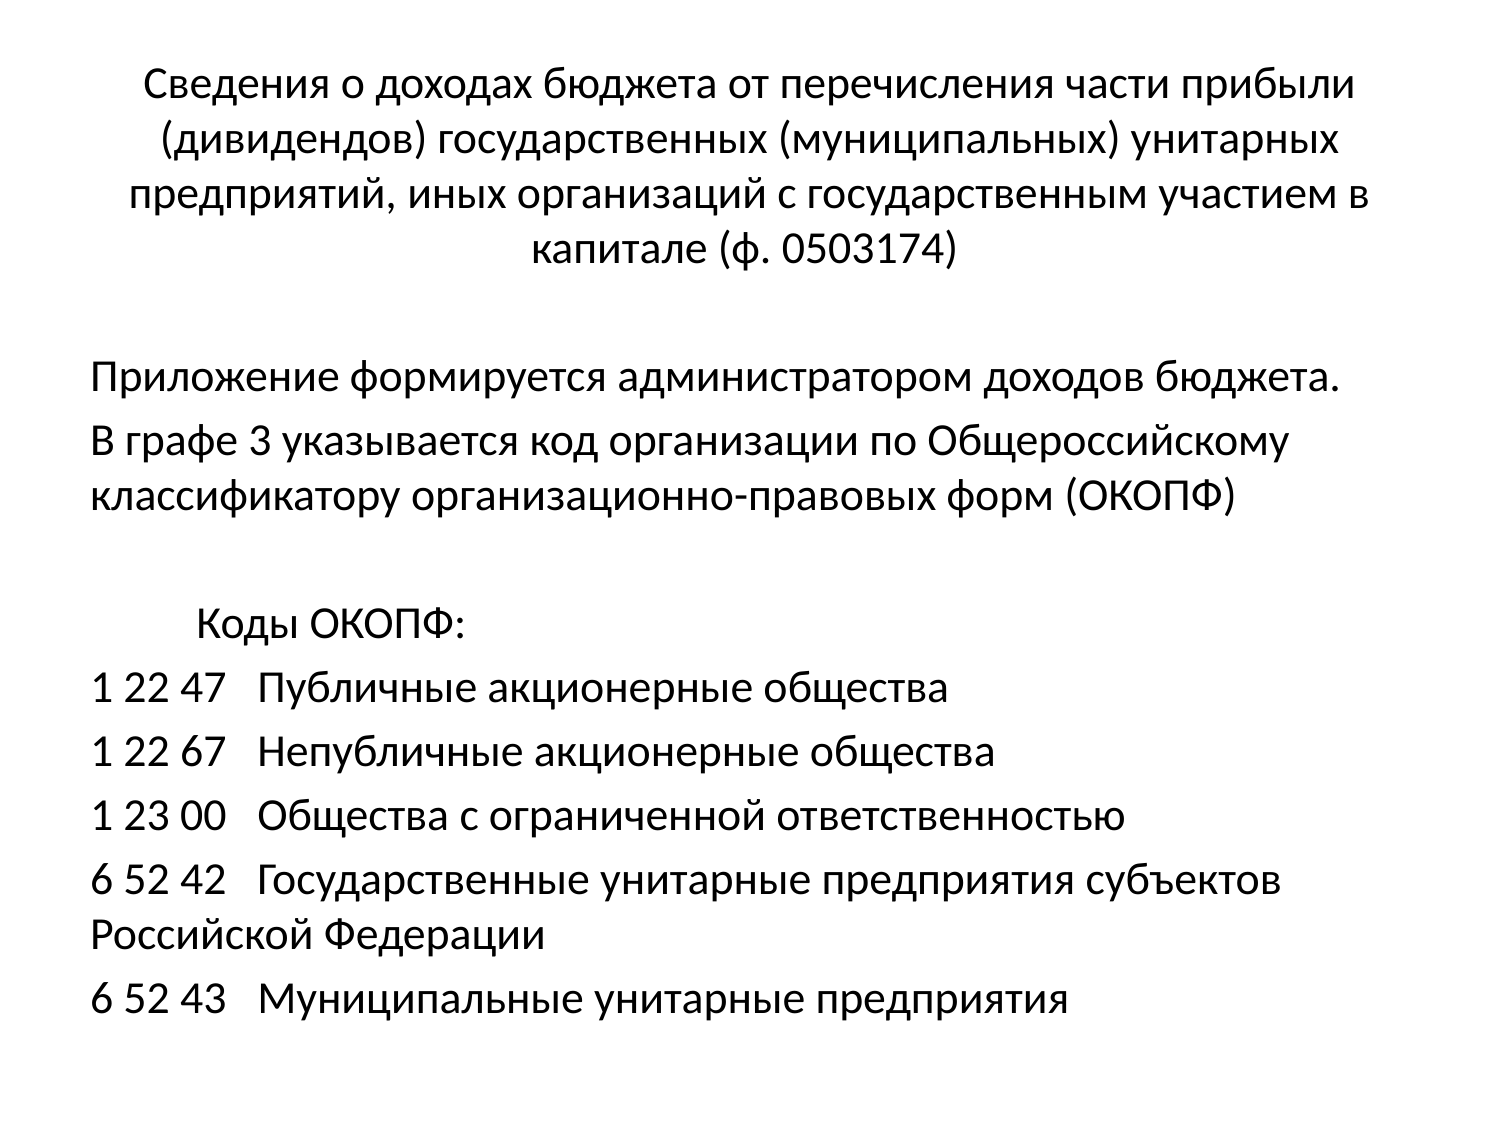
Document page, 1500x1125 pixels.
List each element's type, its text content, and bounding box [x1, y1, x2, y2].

list Сведения о доходах бюджета от перечисления части прибыли (дивидендов) государственных (муниципальных) унитарных предприятий, иных организаций с государственным участием в капитале (ф. 0503174) Приложение формируется администратором доходов бюджета. В графе 3 указывается код организации по Общероссийскому классификатору организационно-правовых форм (ОКОПФ) Коды ОКОПФ: 1 22 47 Публичные акционерные общества 1 22 67 Непубличные акционерные общества 1 23 00 Общества с ограниченной ответственностью 6 52 42 Государственные унитарные предприятия субъектов Российской Федерации 6 52 43 Муниципальные унитарные предприятия [74, 45, 1426, 1035]
